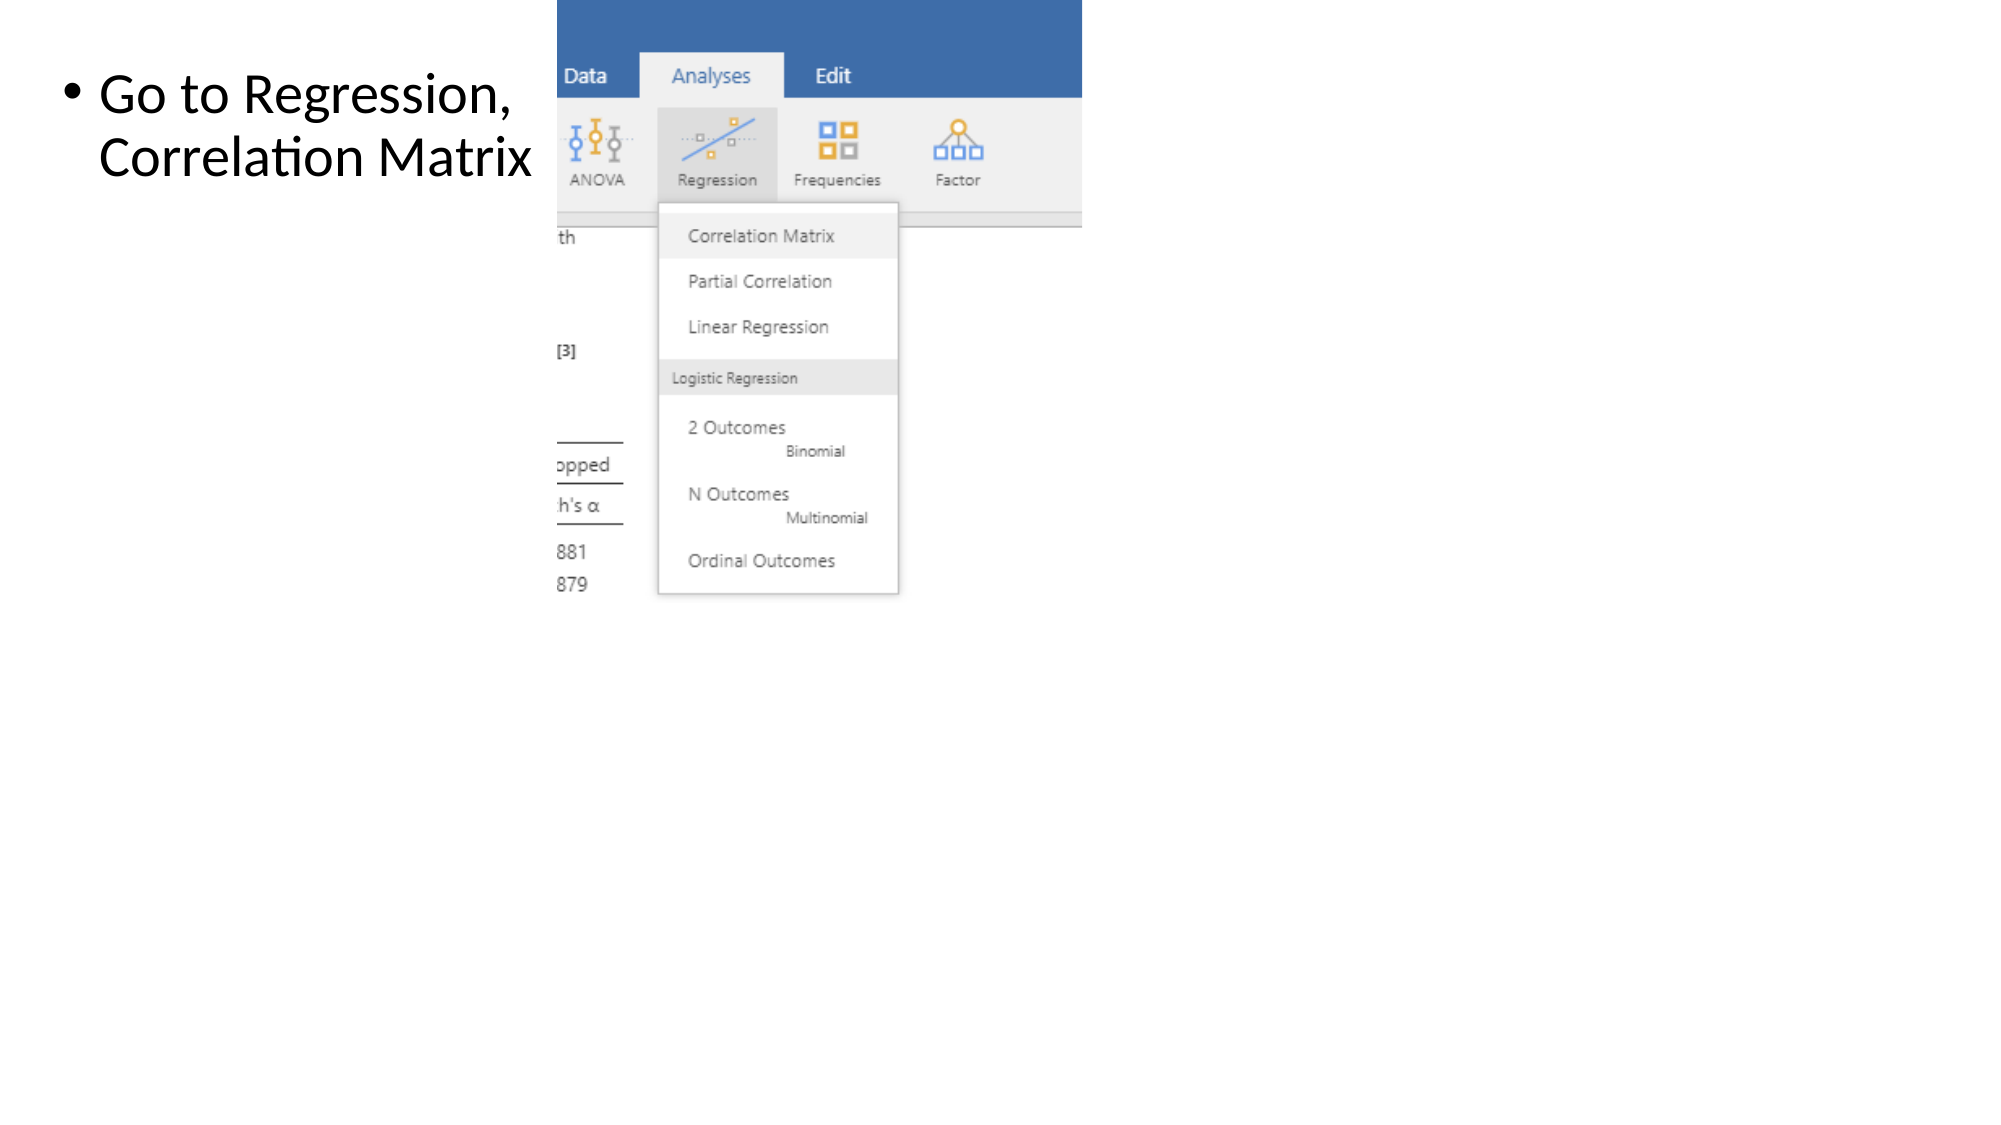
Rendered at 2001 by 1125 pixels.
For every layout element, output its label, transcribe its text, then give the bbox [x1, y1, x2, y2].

list Go to Regression, Correlation Matrix [47, 55, 676, 769]
picture [557, 0, 1083, 603]
